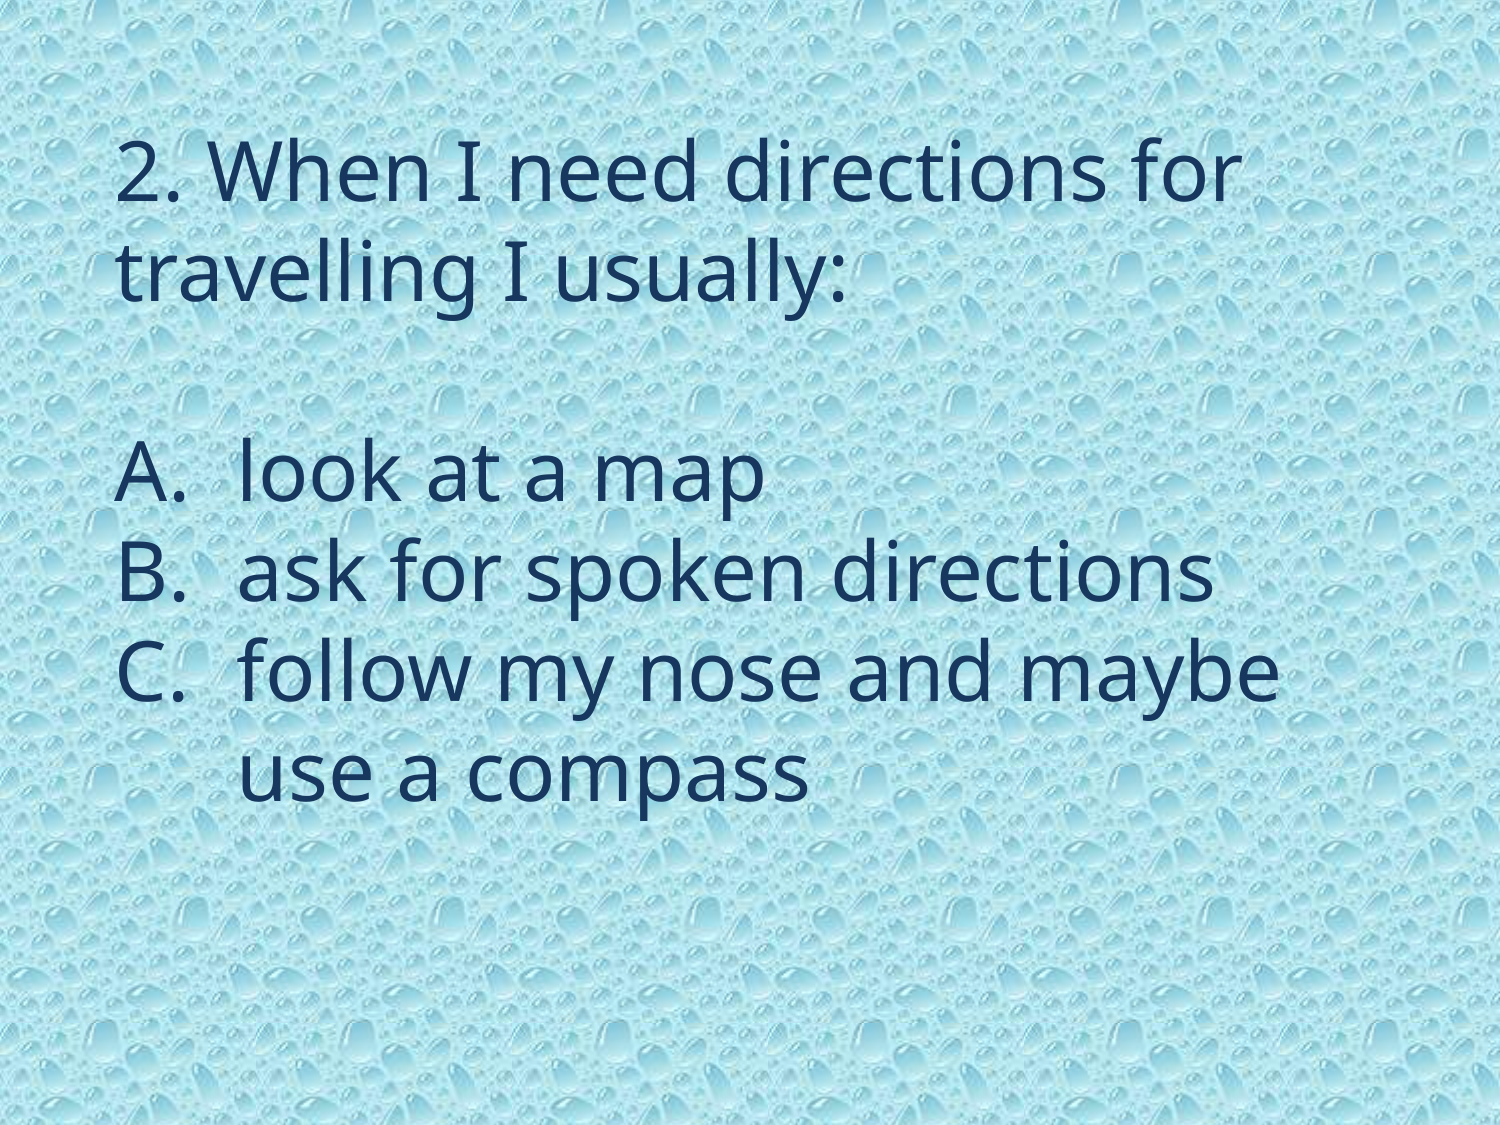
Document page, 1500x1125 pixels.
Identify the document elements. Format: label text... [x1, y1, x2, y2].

picture [0, 0, 1500, 1125]
text_box 2. When I need directions for travelling I usually: look at a map ask for spoken directions follow my nose and maybe use a compass [99, 110, 1375, 826]
